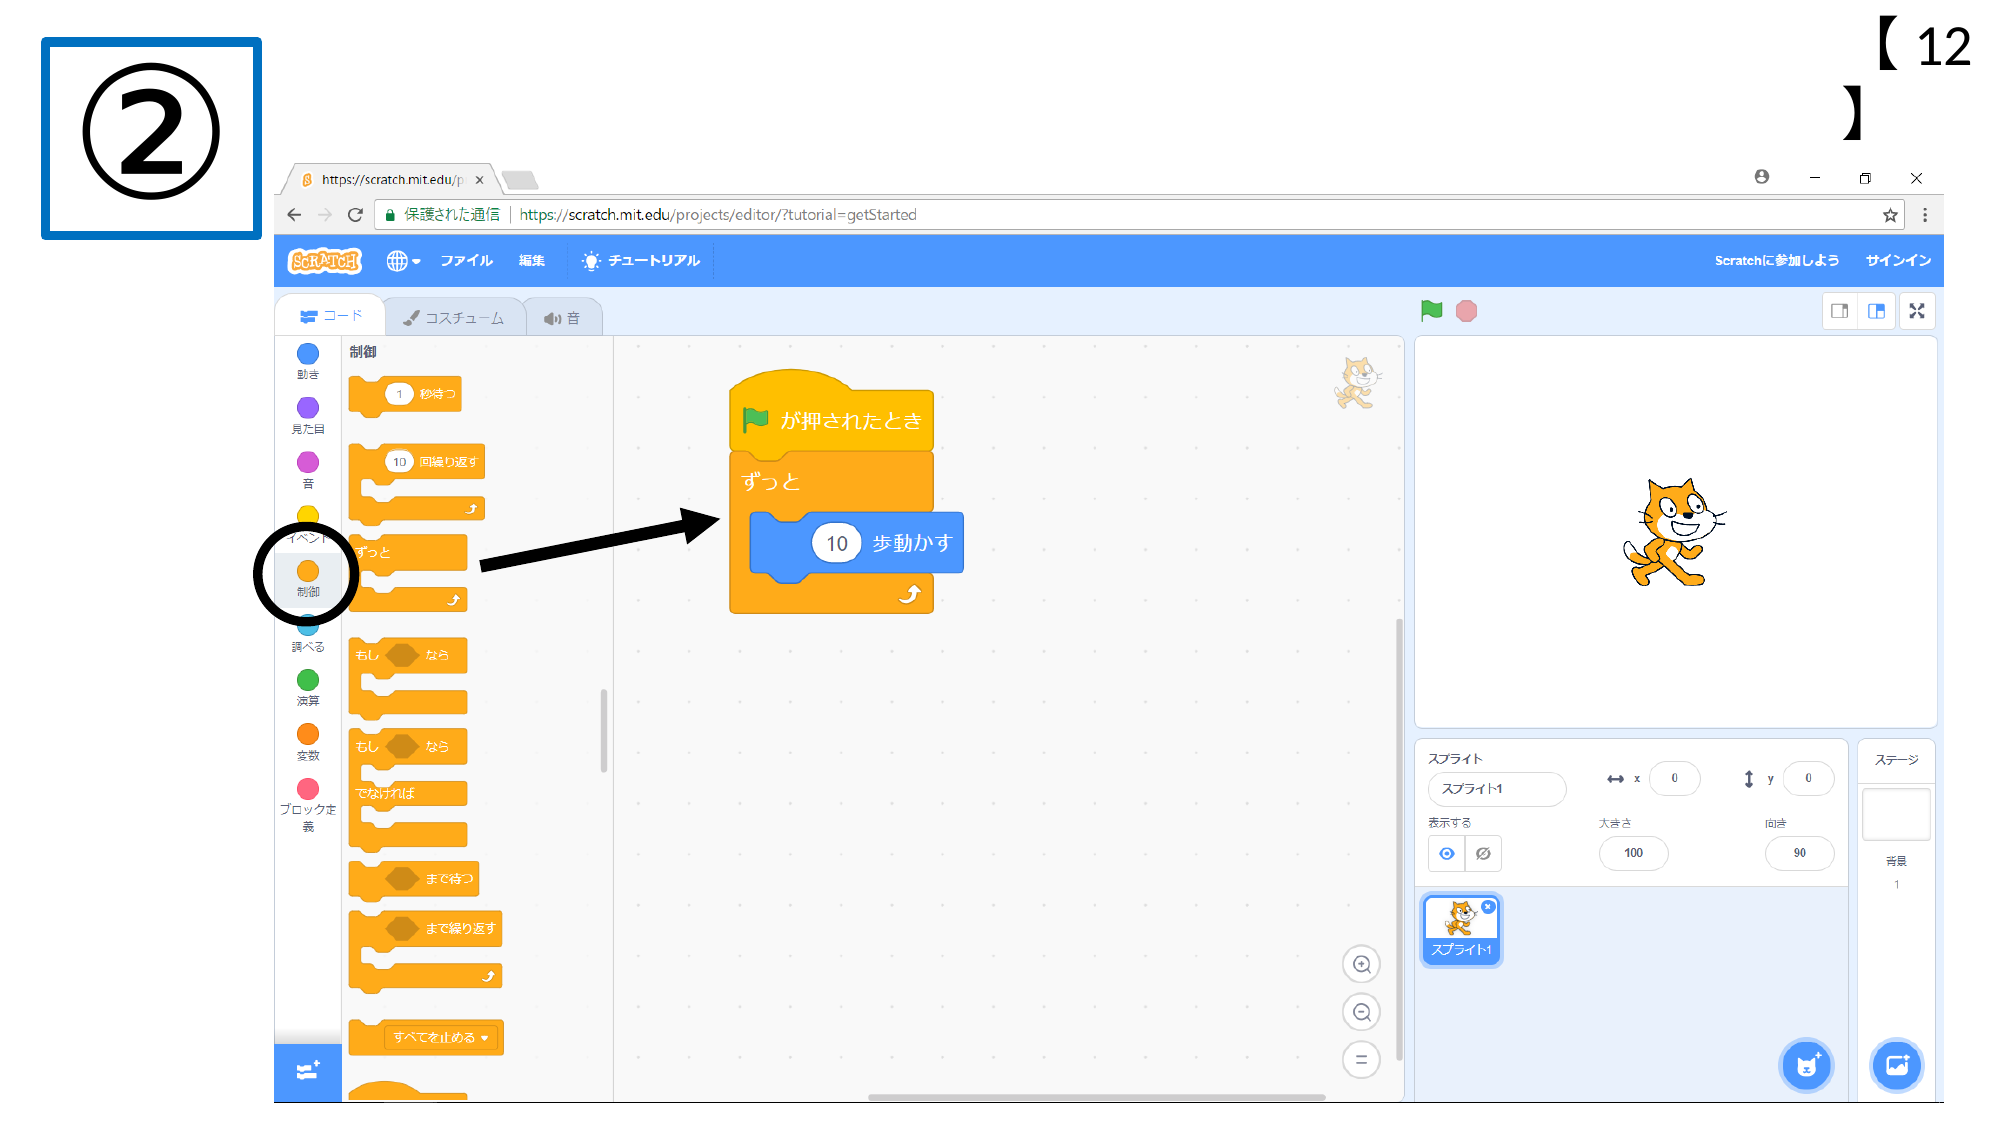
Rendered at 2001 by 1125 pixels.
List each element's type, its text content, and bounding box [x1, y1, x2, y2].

text_box ② [45, 42, 258, 236]
picture [274, 163, 1944, 1103]
text_box [256, 537, 274, 612]
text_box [480, 518, 721, 567]
text_box 【12】 [1827, 0, 1998, 155]
